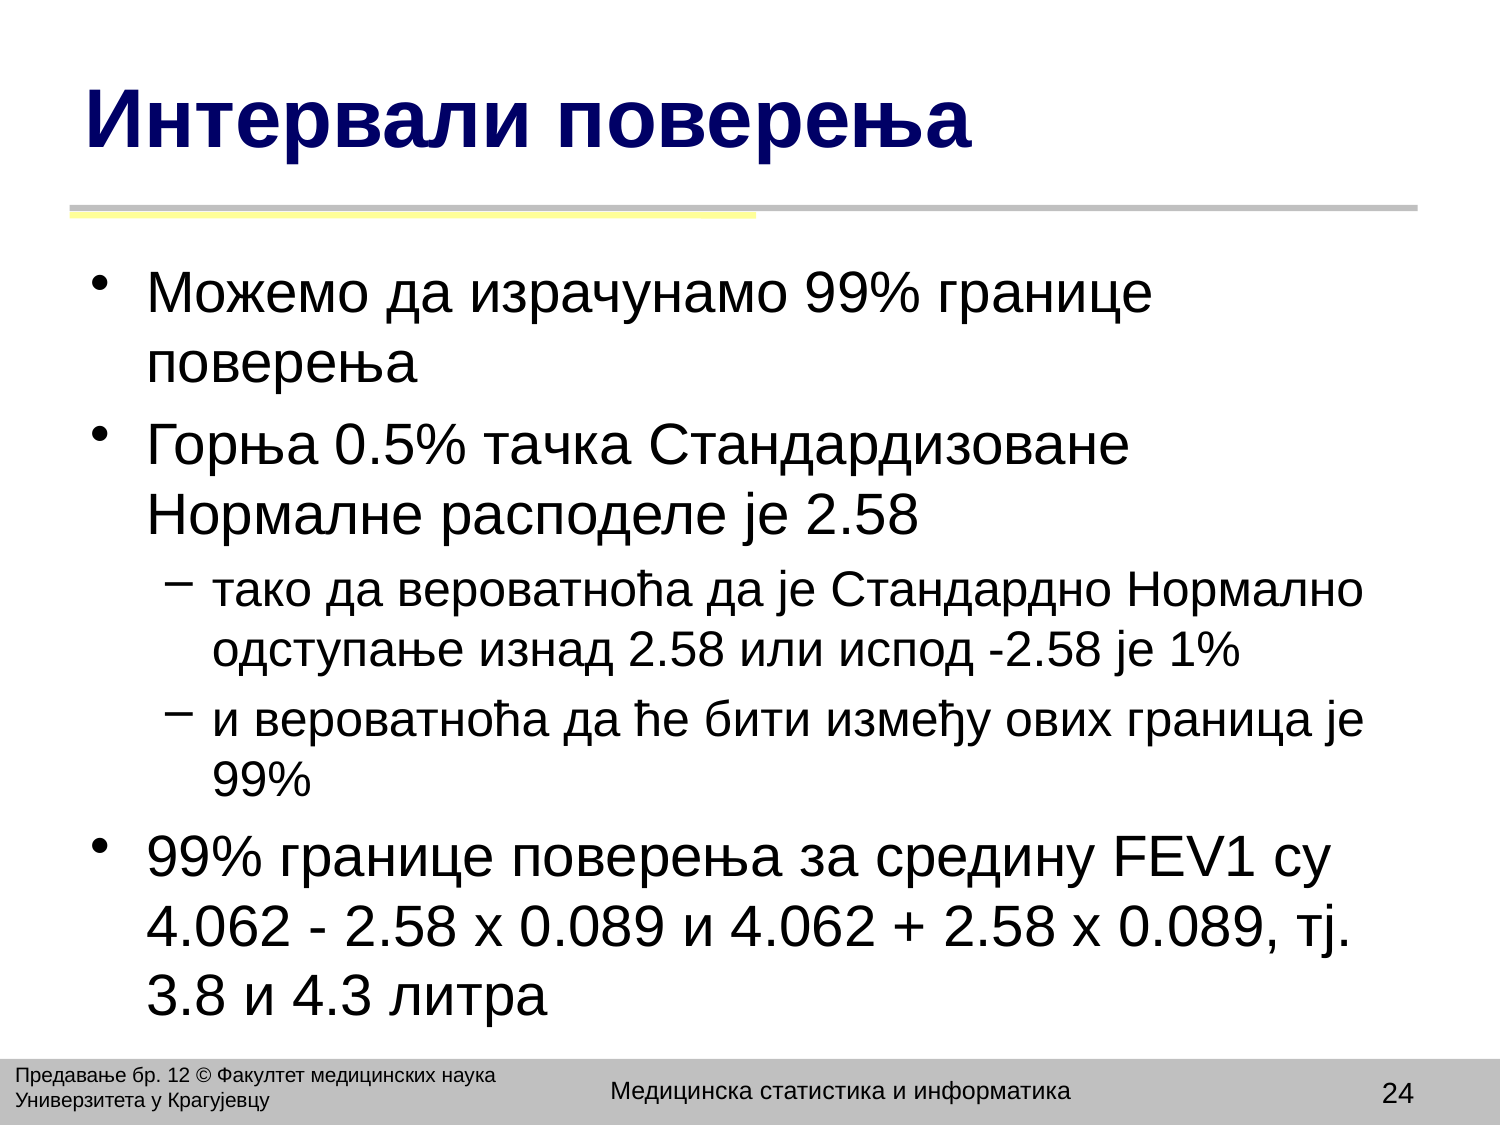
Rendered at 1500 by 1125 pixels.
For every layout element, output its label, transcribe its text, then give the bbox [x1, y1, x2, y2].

footer Медицинска статистика и информатика [512, 1066, 1170, 1125]
list Можемо да израчунамо 99% границе поверења Горња 0.5% тачка Стандардизоване Нормалне расподеле је 2.58 тако да вероватноћа да је Стандардно Нормално одступање изнад 2.58 или испод -2.58 је 1% и вероватноћа да ће бити између ових граница је 99% 99% границе поверења за средину FEV1 су 4.062 - 2.58 x 0.089 и 4.062 + 2.58 x 0.089, тј. 3.8 и 4.3 литра [74, 246, 1426, 1023]
slide_number Предавање бр. 12 © Факултет медицинских наука Универзитета у Крагујевцу [0, 1053, 601, 1108]
title Интервали поверења [69, 19, 1426, 208]
slide_number 24 [1181, 1066, 1430, 1125]
